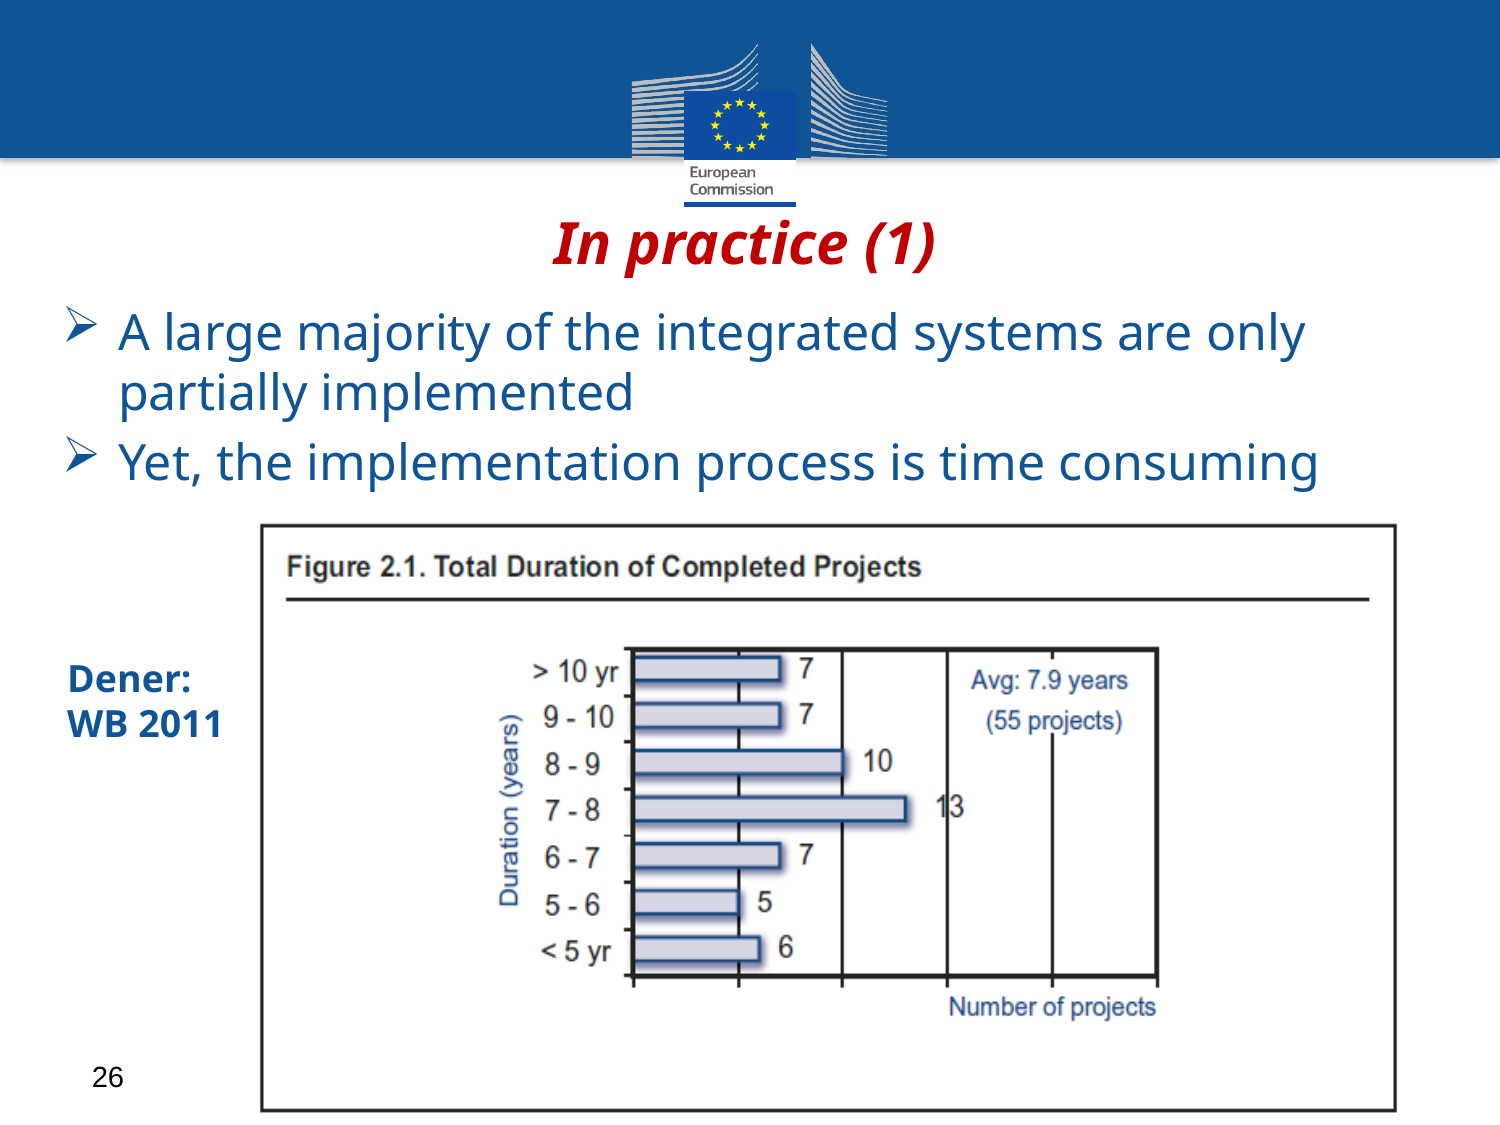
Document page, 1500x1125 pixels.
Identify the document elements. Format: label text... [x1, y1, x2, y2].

slide_number 26 [76, 1022, 240, 1102]
list A large majority of the integrated systems are only partially implemented Yet, the implementation process is time consuming [46, 292, 1454, 575]
title In practice (1) [70, 164, 1421, 292]
picture [245, 505, 1466, 1125]
text_box Dener: WB 2011 [52, 647, 240, 752]
